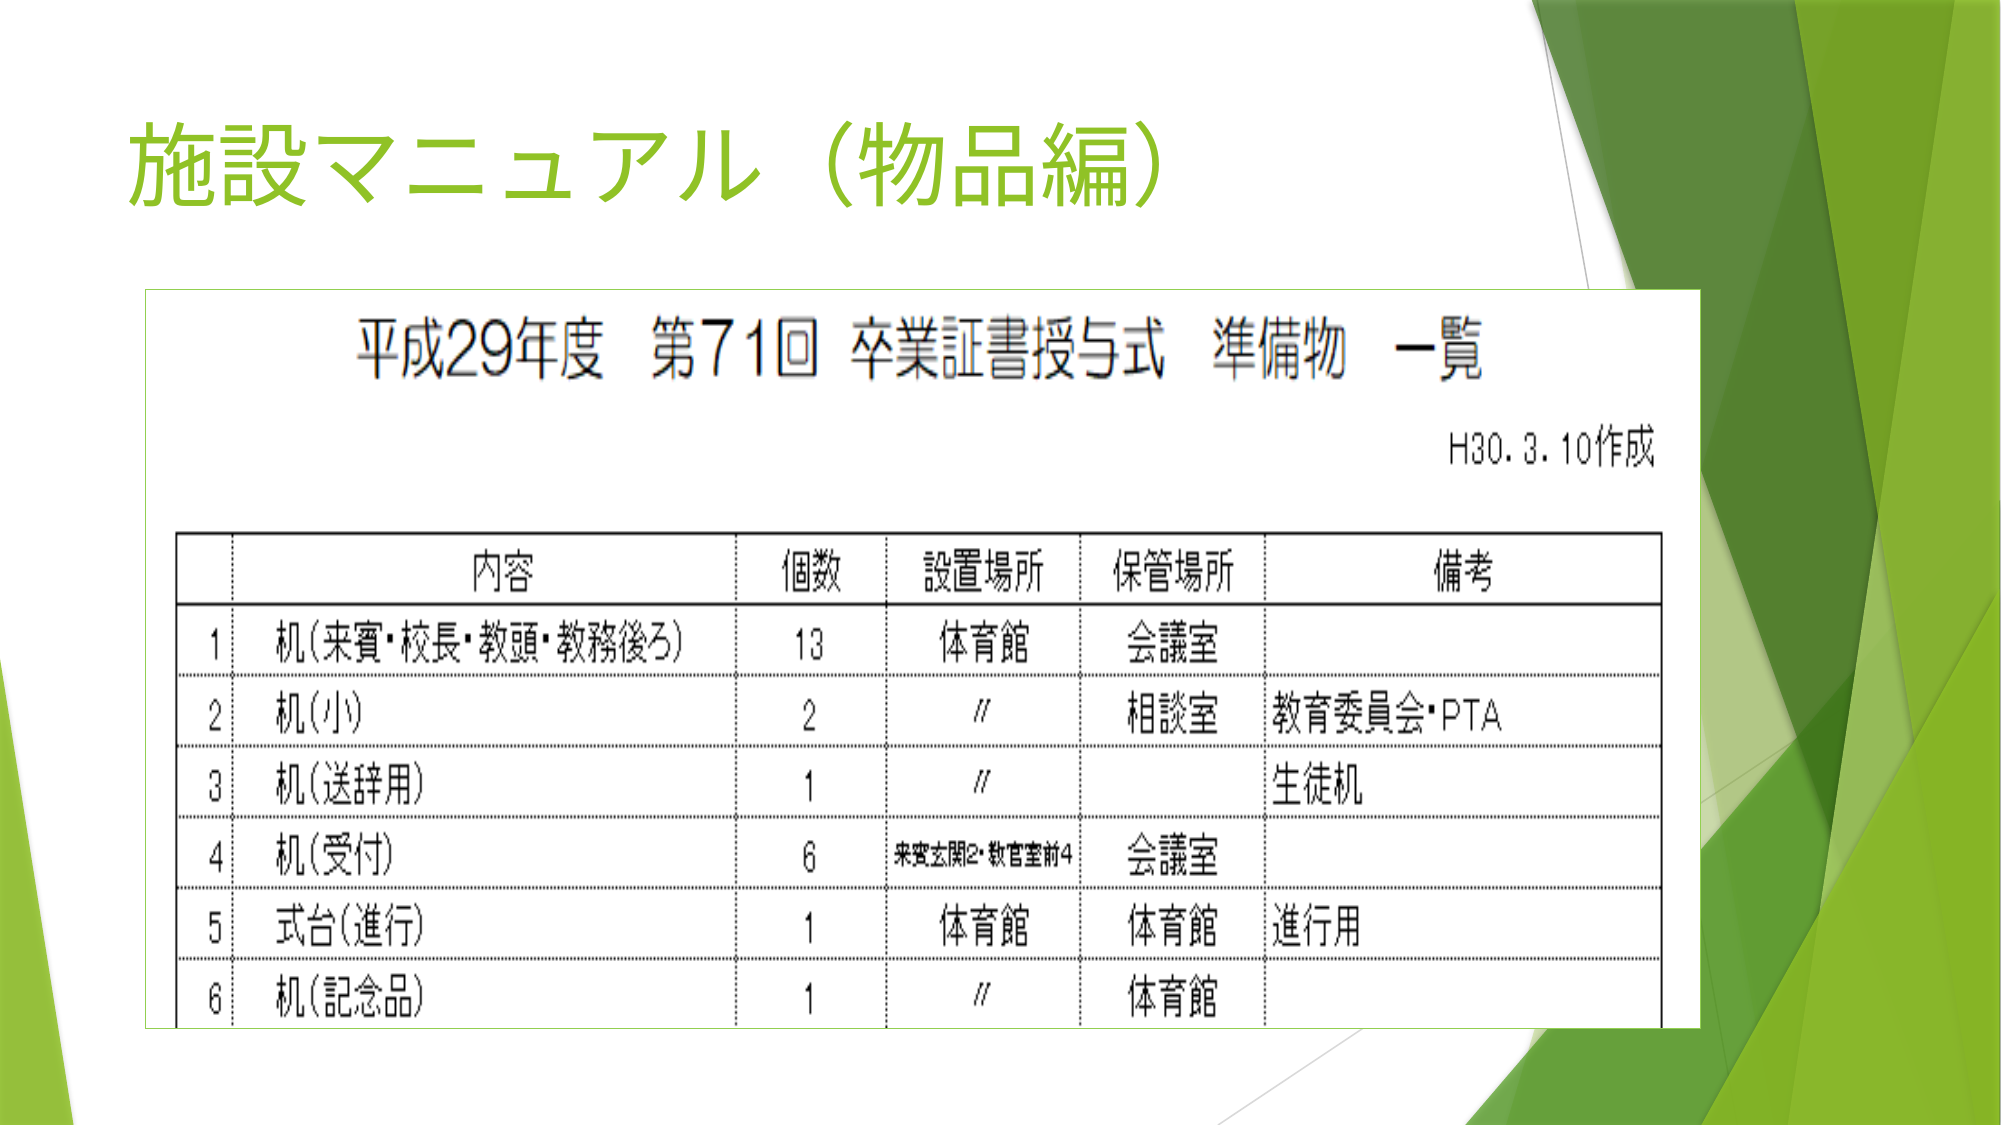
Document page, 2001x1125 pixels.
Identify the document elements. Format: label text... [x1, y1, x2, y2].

title 施設マニュアル（物品編） [111, 99, 1522, 317]
picture [144, 289, 1702, 1029]
